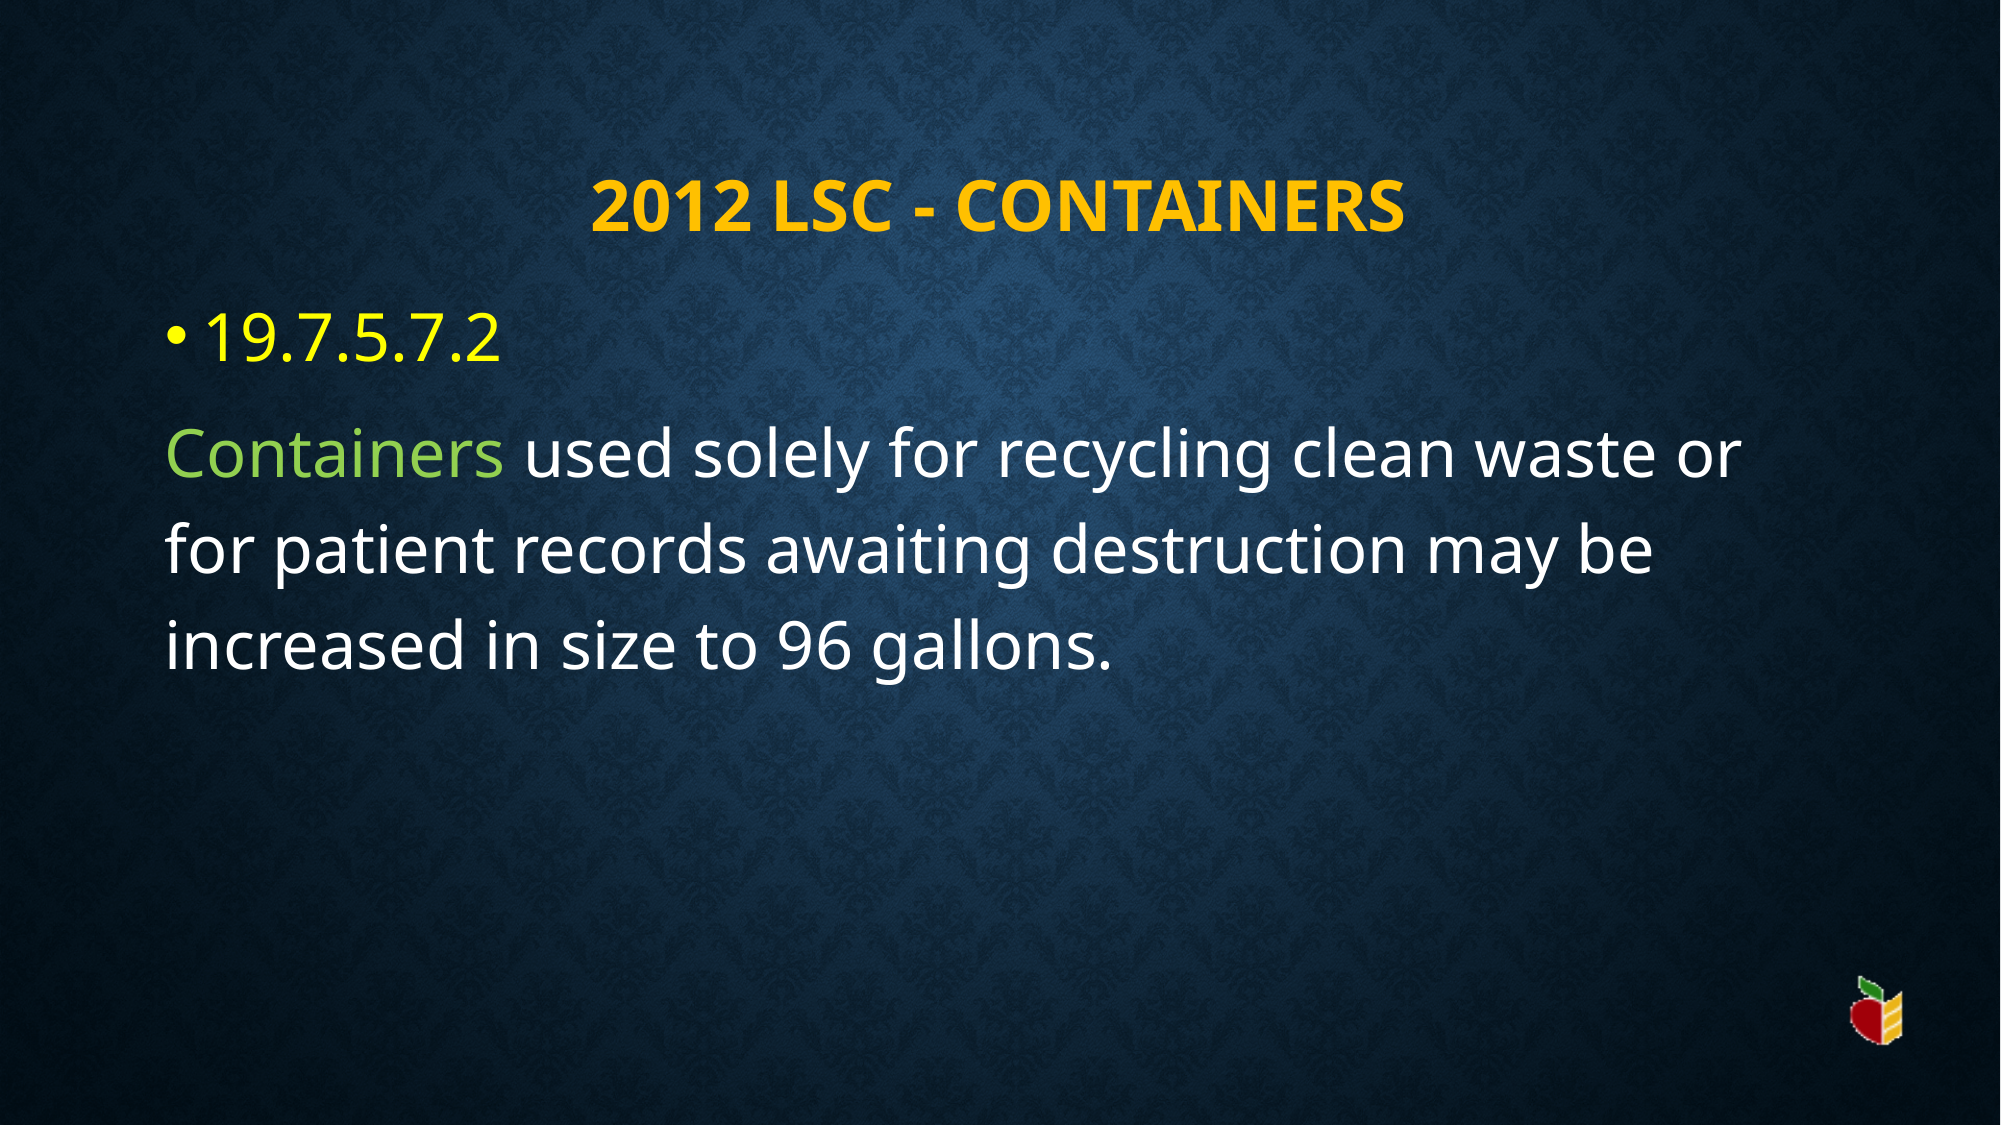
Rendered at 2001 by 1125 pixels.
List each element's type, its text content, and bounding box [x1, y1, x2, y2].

title 2012 Lsc - containers [149, 99, 1849, 270]
picture [1847, 973, 1907, 1049]
list 19.7.5.7.2 Containers used solely for recycling clean waste or for patient records awaiting destruction may be increased in size to 96 gallons. [149, 270, 1849, 1048]
